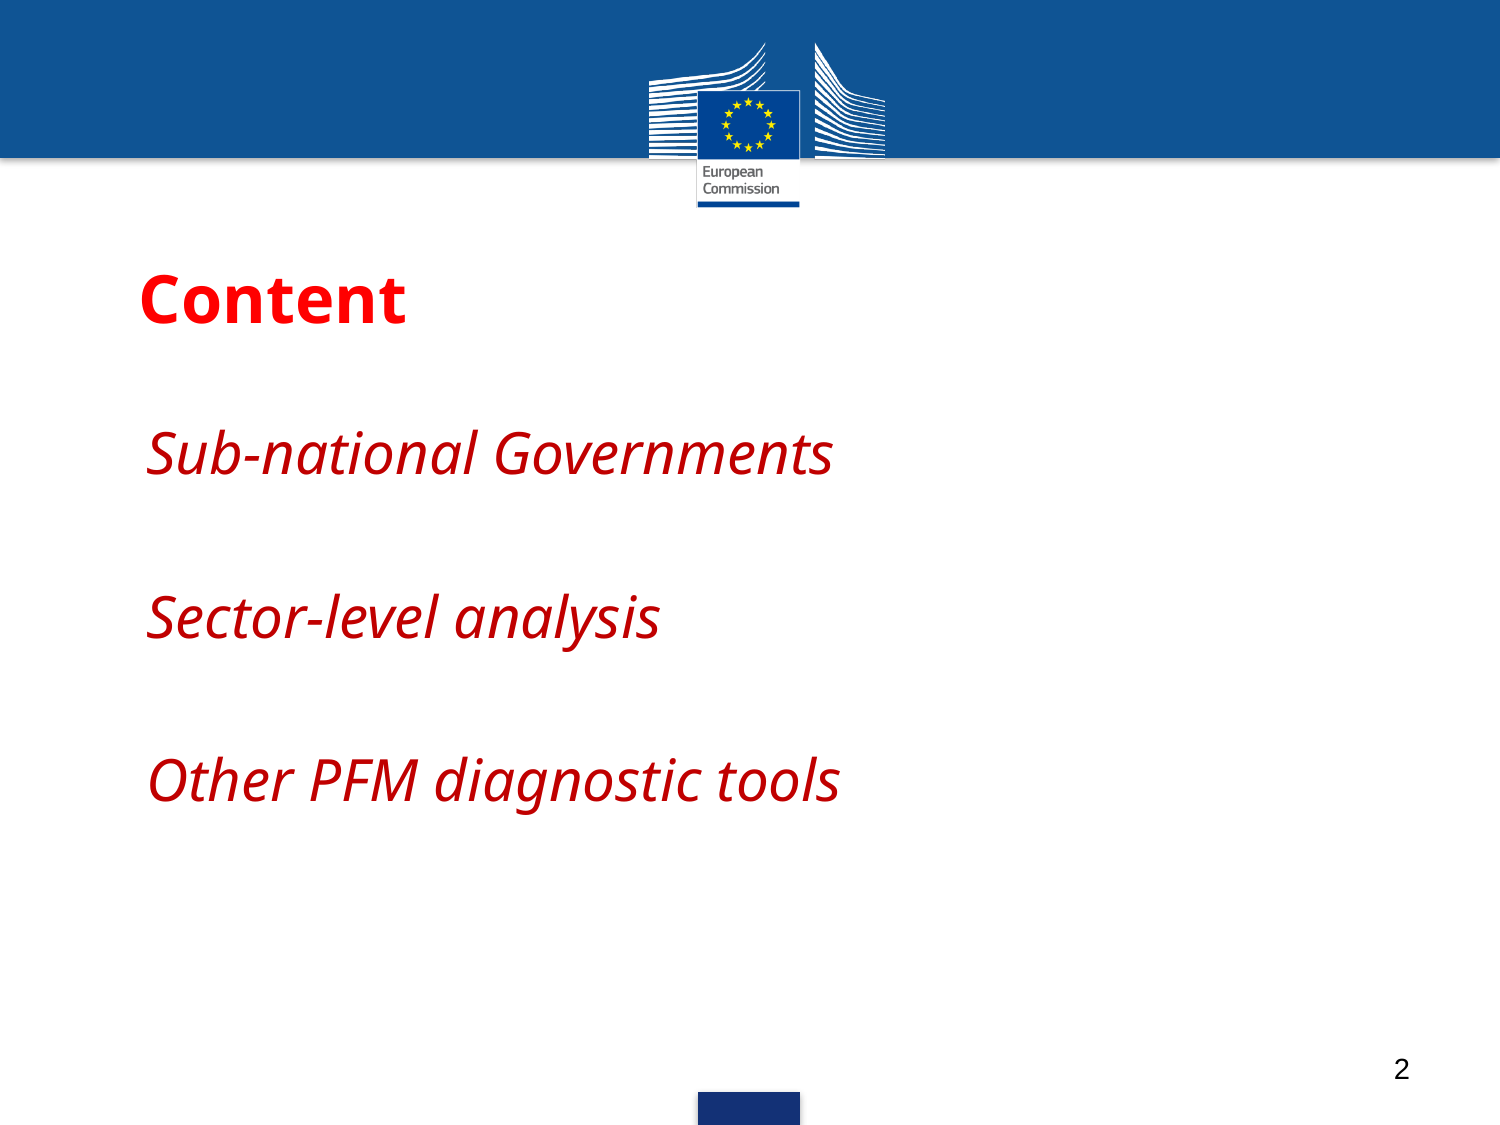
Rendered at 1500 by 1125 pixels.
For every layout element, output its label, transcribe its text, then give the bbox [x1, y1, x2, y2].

picture [649, 42, 885, 208]
slide_number 2 [1074, 1042, 1426, 1103]
list Sub-national Governments Sector-level analysis Other PFM diagnostic tools [75, 408, 1425, 988]
title Content [64, 219, 1415, 374]
